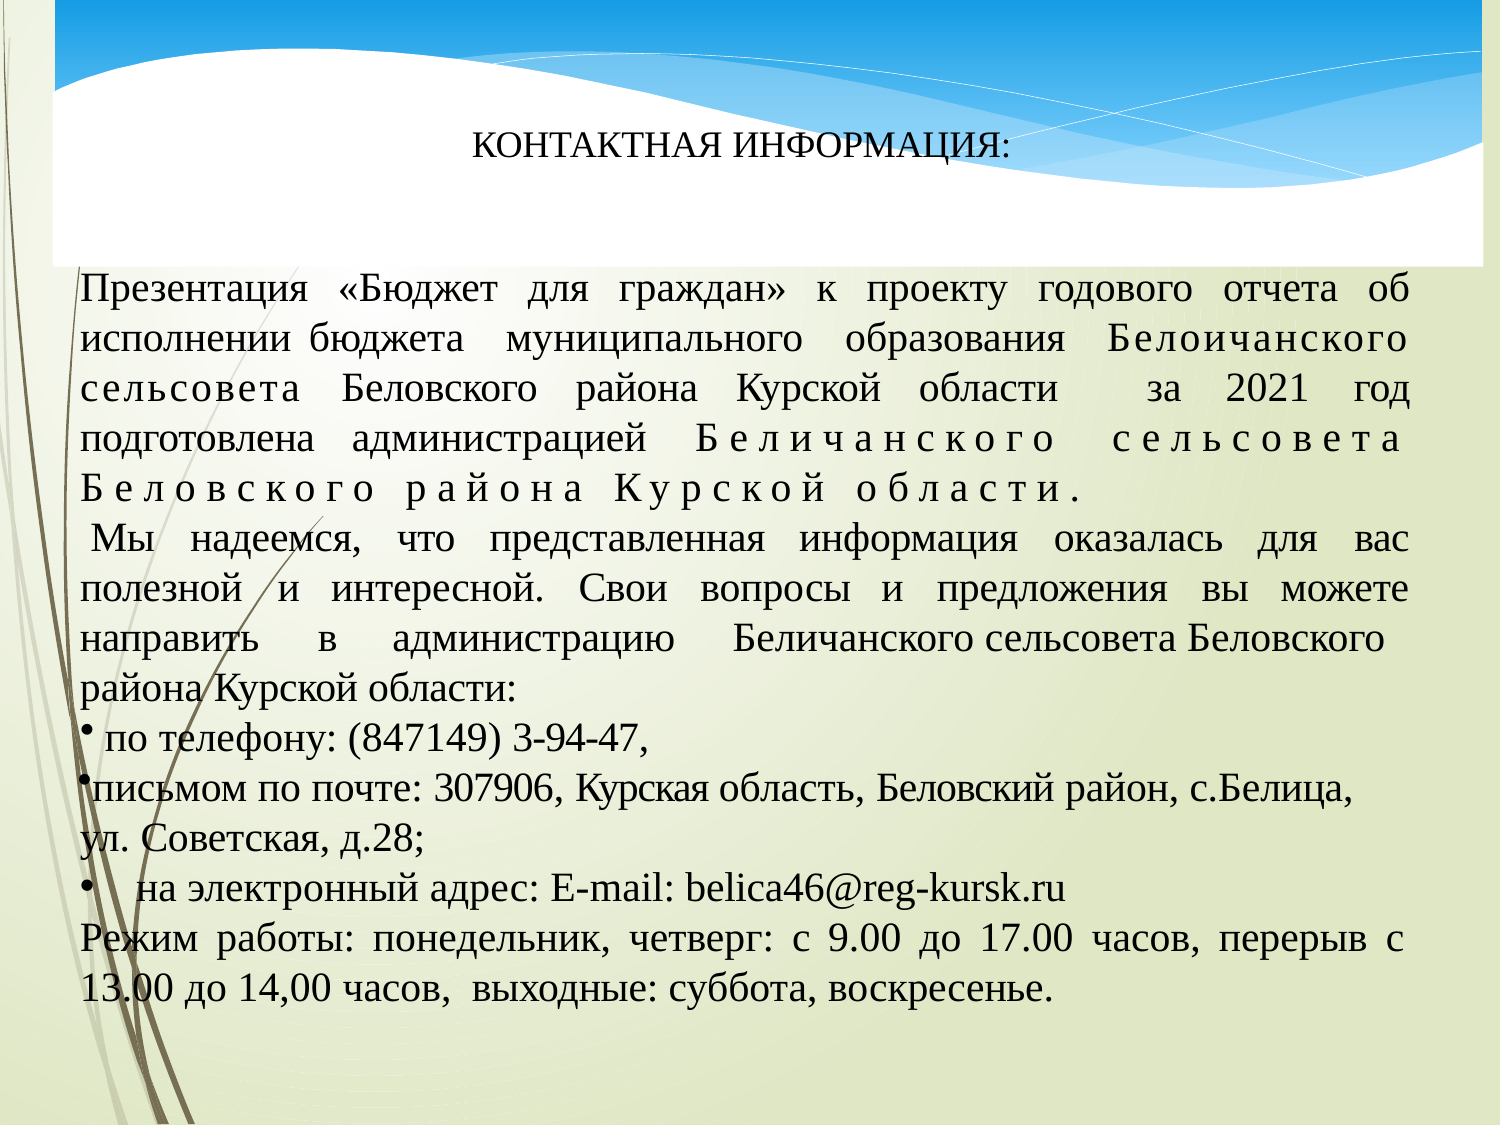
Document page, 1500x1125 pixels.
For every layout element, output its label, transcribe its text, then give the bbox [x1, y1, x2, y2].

text_box направить в администрацию Беличанского сельсовета Беловского района Курской области: по телефону: (847149) 3-94-47, письмом по почте: 307906, Курская область, Беловский район, с.Белица, ул. Советская, д.28; на электронный адрес: E-mail: belica46@reg-kursk.ru Режим работы: понедельник, четверг: с 9.00 до 17.00 часов, перерыв с 13.00 до 14,00 часов, выходные: суббота, воскресенье. [77, 607, 1411, 1010]
text_box и предложения вы можете [879, 557, 1411, 607]
text_box информация [797, 507, 1023, 560]
text_box для вас [1255, 507, 1411, 557]
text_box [52, 0, 1484, 267]
text_box оказалась [1051, 507, 1227, 557]
text_box полезной и интересной. Свои вопросы [77, 557, 853, 607]
text_box Презентация «Бюджет для граждан» к проекту годового отчета об исполнении бюджета муниципального образования Белоичанского сельсовета Беловского района Курской области за 2021 год подготовлена администрацией Беличанского сельсовета Беловского района Курской области. [77, 274, 1411, 510]
text_box Мы надеемся, что представленная [88, 507, 769, 557]
